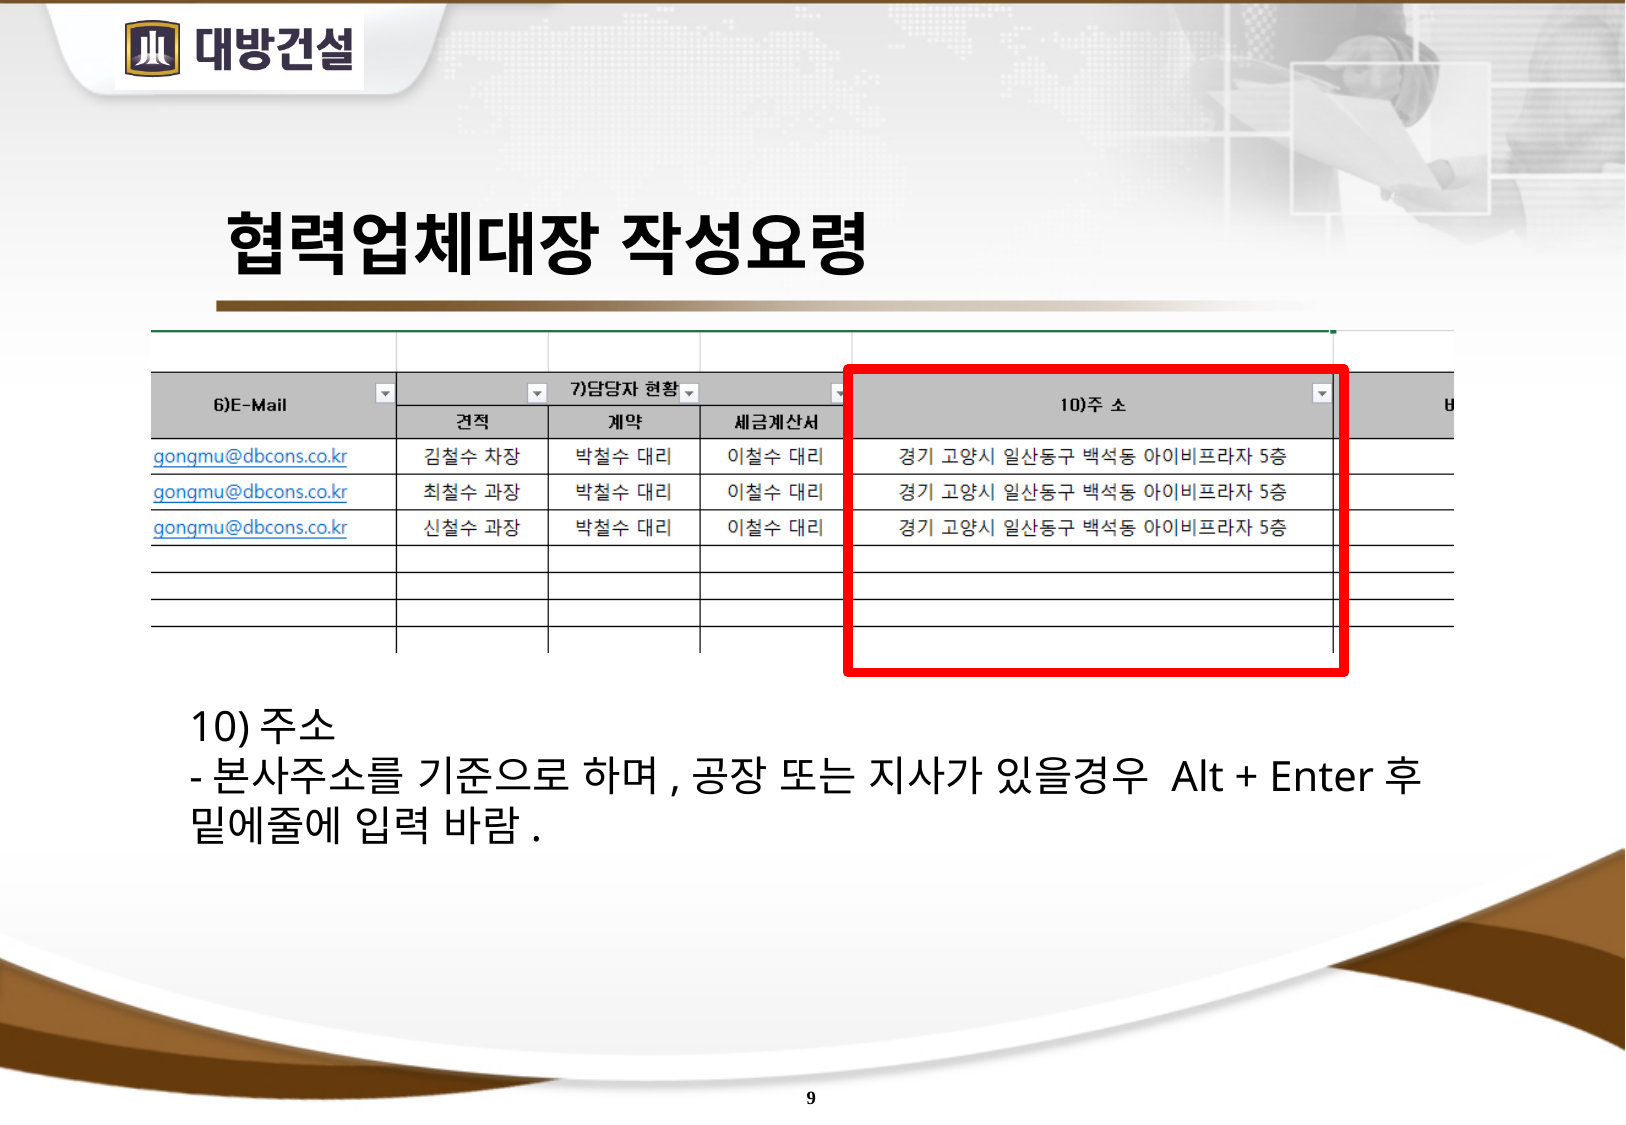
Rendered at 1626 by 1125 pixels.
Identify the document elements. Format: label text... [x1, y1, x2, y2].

text_box 10)주소 -본사주소를 기준으로 하며,공장 또는 지사가 있을경우 Alt + Enter후 밑에줄에 입력 바람. [174, 692, 1486, 858]
text_box [846, 660, 1346, 675]
title 협력업체대장 작성요령 [209, 160, 1223, 292]
picture [0, 0, 1625, 1125]
